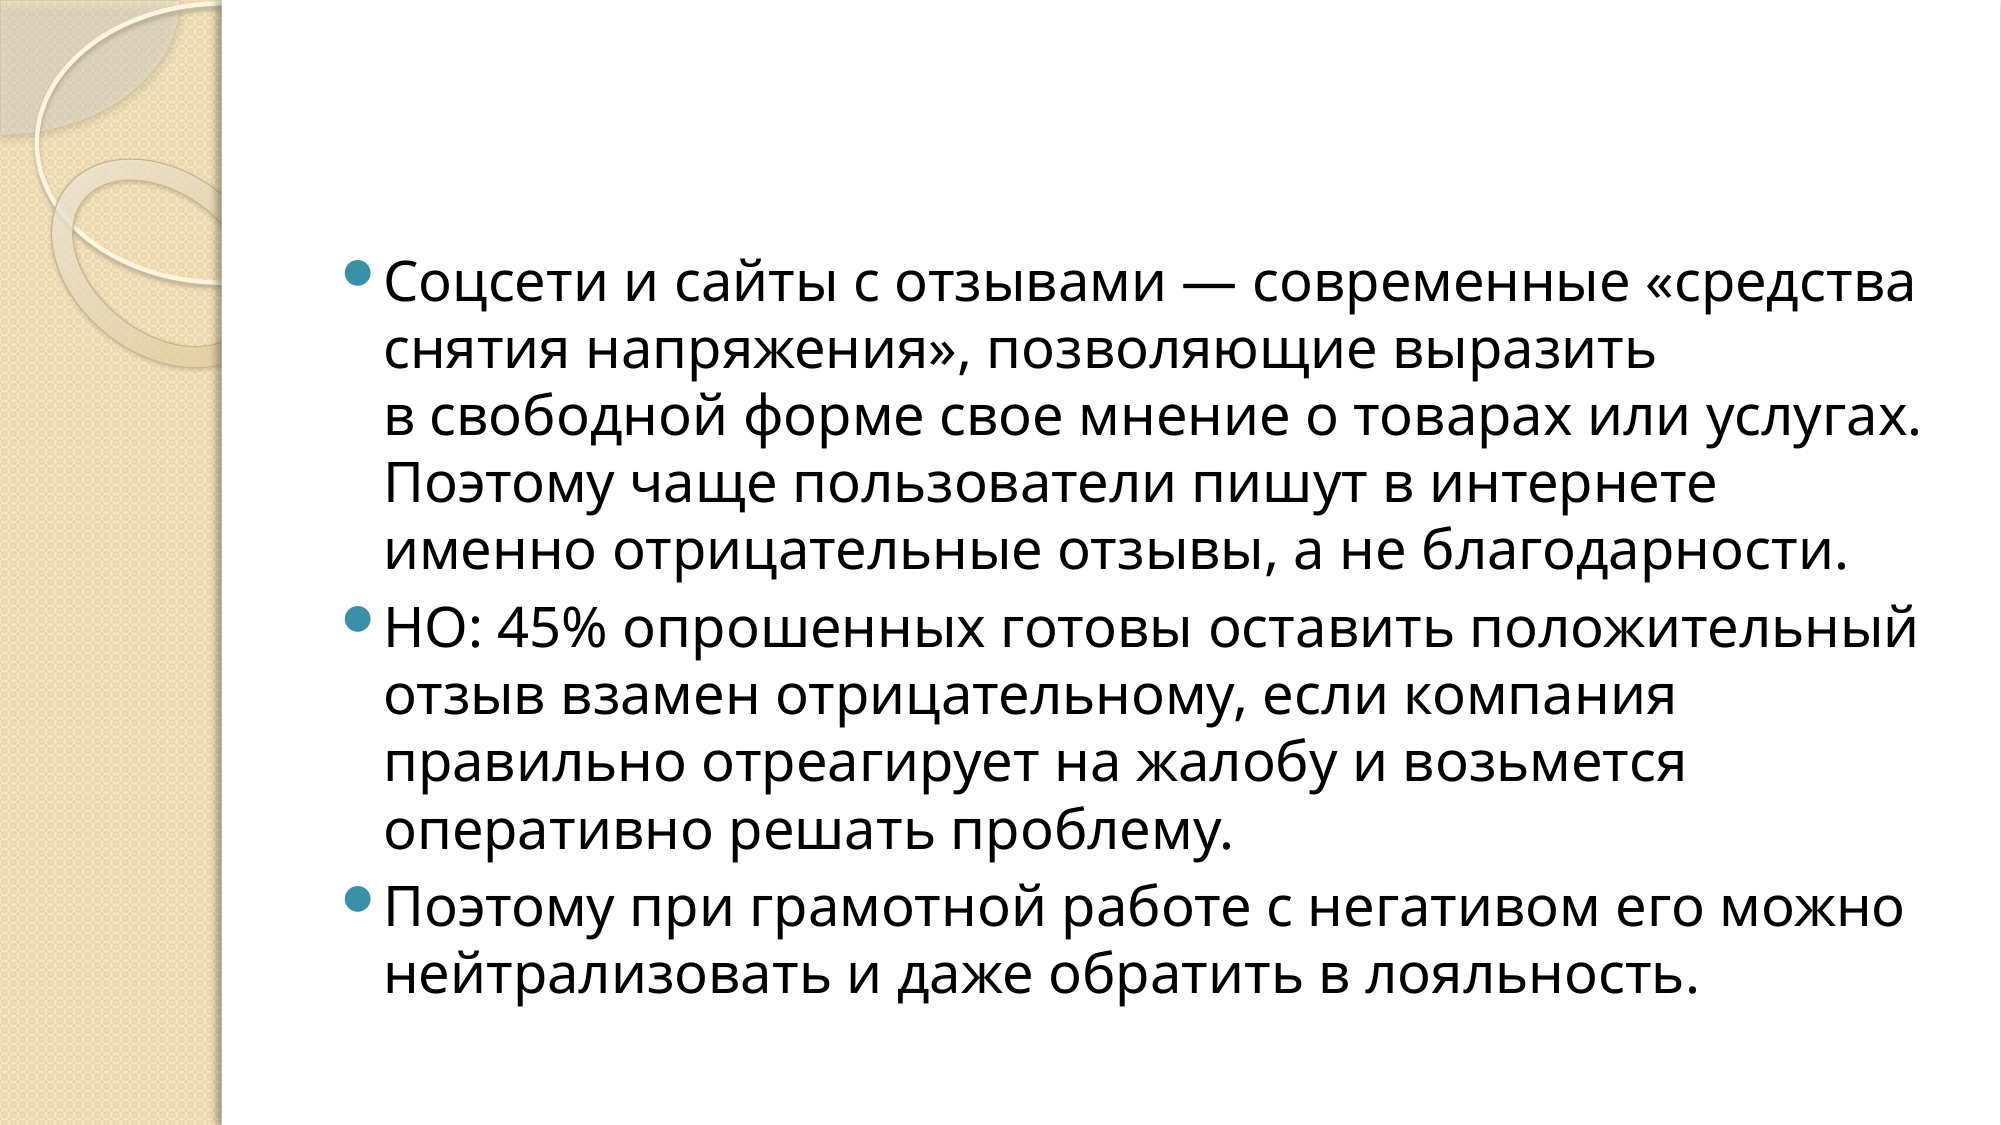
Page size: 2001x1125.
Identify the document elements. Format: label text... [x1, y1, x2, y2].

list Соцсети и сайты с отзывами — современные «средства снятия напряжения», позволяющие выразить в свободной форме свое мнение о товарах или услугах. Поэтому чаще пользователи пишут в интернете именно отрицательные отзывы, а не благодарности. НО: 45% опрошенных готовы оставить положительный отзыв взамен отрицательному, если компания правильно отреагирует на жалобу и возьмется оперативно решать проблему. Поэтому при грамотной работе с негативом его можно нейтрализовать и даже обратить в лояльность. [313, 237, 1954, 1025]
